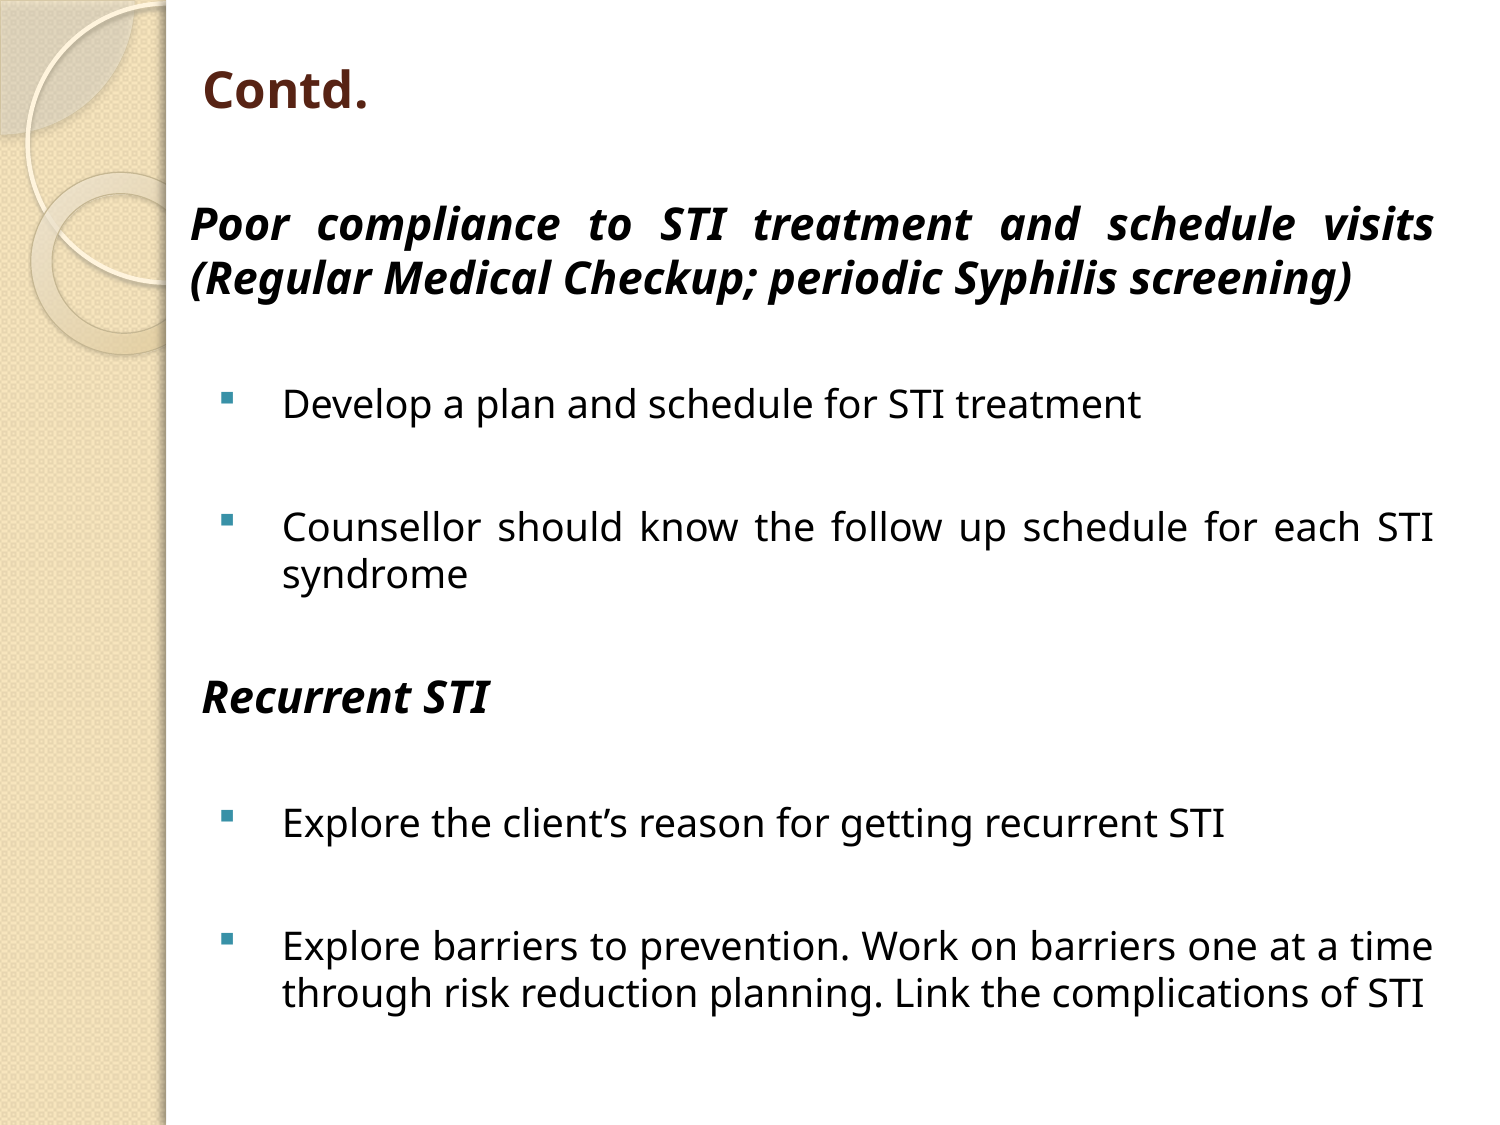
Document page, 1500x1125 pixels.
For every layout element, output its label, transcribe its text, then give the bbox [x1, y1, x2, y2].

list Poor compliance to STI treatment and schedule visits (Regular Medical Checkup; periodic Syphilis screening) Develop a plan and schedule for STI treatment Counsellor should know the follow up schedule for each STI syndrome Recurrent STI Explore the client’s reason for getting recurrent STI Explore barriers to prevention. Work on barriers one at a time through risk reduction planning. Link the complications of STI [174, 187, 1450, 1063]
title Contd. [187, 50, 1418, 187]
